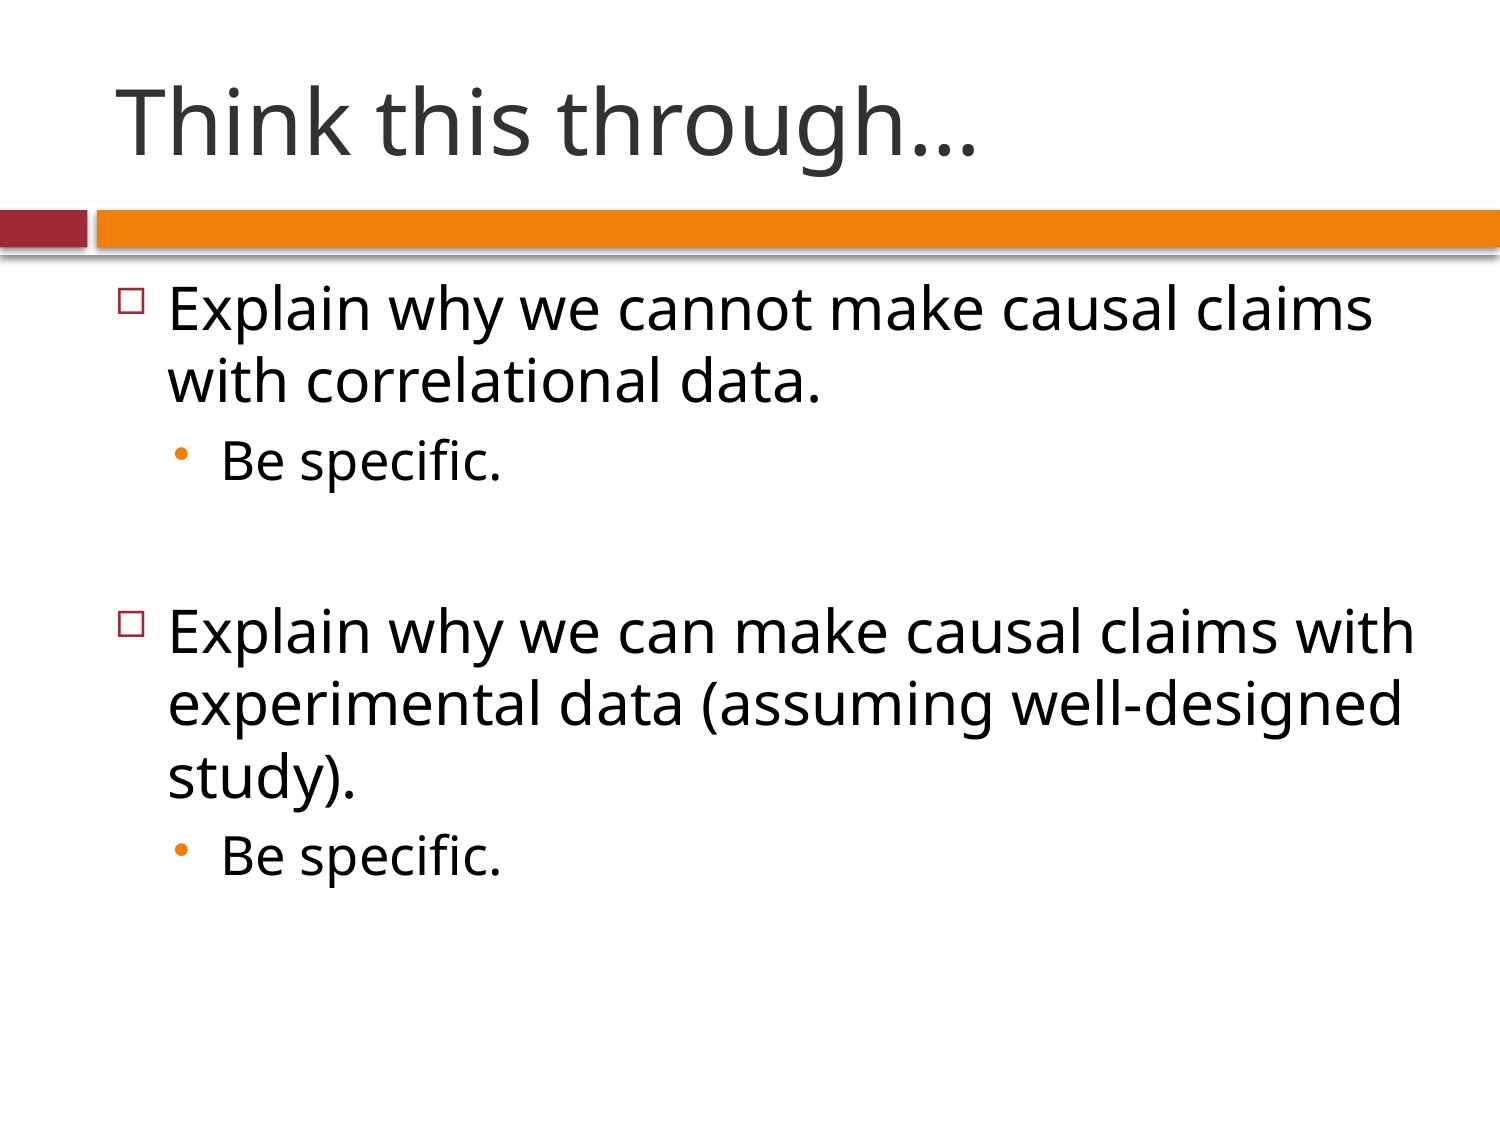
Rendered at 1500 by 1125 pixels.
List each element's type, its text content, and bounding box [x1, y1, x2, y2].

list Explain why we cannot make causal claims with correlational data. Be specific. Explain why we can make causal claims with experimental data (assuming well-designed study). Be specific. [100, 262, 1438, 1000]
title Think this through… [100, 37, 1438, 200]
